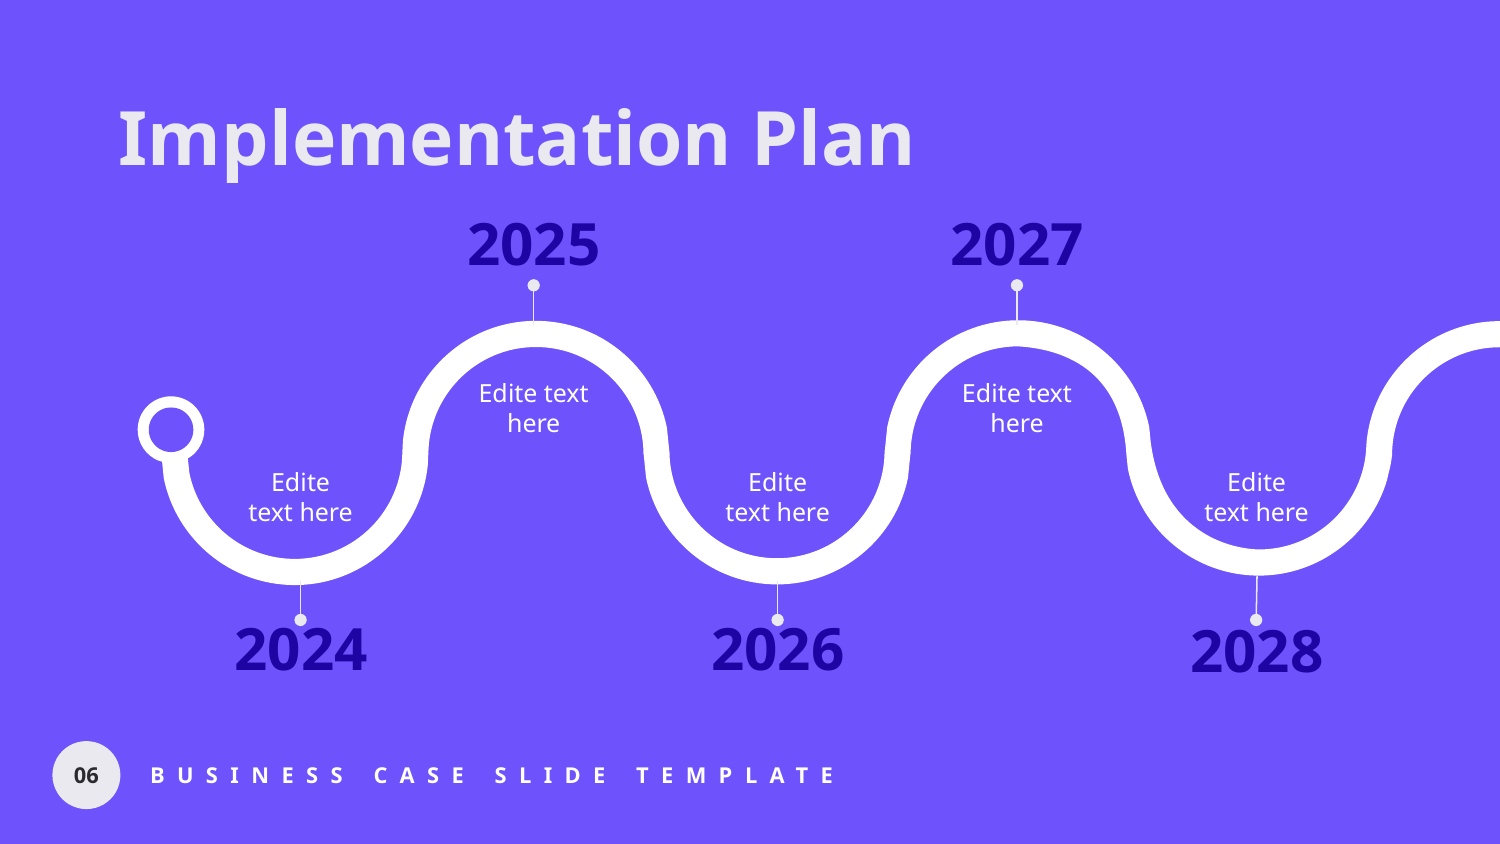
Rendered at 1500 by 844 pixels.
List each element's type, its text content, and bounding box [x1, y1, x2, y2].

list Implementation Plan [118, 90, 1382, 191]
text_box 2026 [711, 612, 845, 683]
text_box Edite text here [1187, 459, 1327, 535]
text_box 2028 [1190, 613, 1324, 684]
text_box 2025 [467, 206, 601, 277]
text_box Edite text here [708, 459, 848, 535]
list 06 [69, 759, 104, 791]
text_box [135, 318, 1500, 588]
list BUSINESS CASE SLIDE TEMPLATE [150, 755, 974, 796]
text_box Edite text here [463, 370, 605, 445]
text_box Edite text here [946, 370, 1088, 445]
text_box Edite text here [231, 459, 371, 535]
text_box [146, 405, 196, 455]
text_box 2024 [234, 612, 368, 683]
text_box 2027 [950, 206, 1085, 277]
